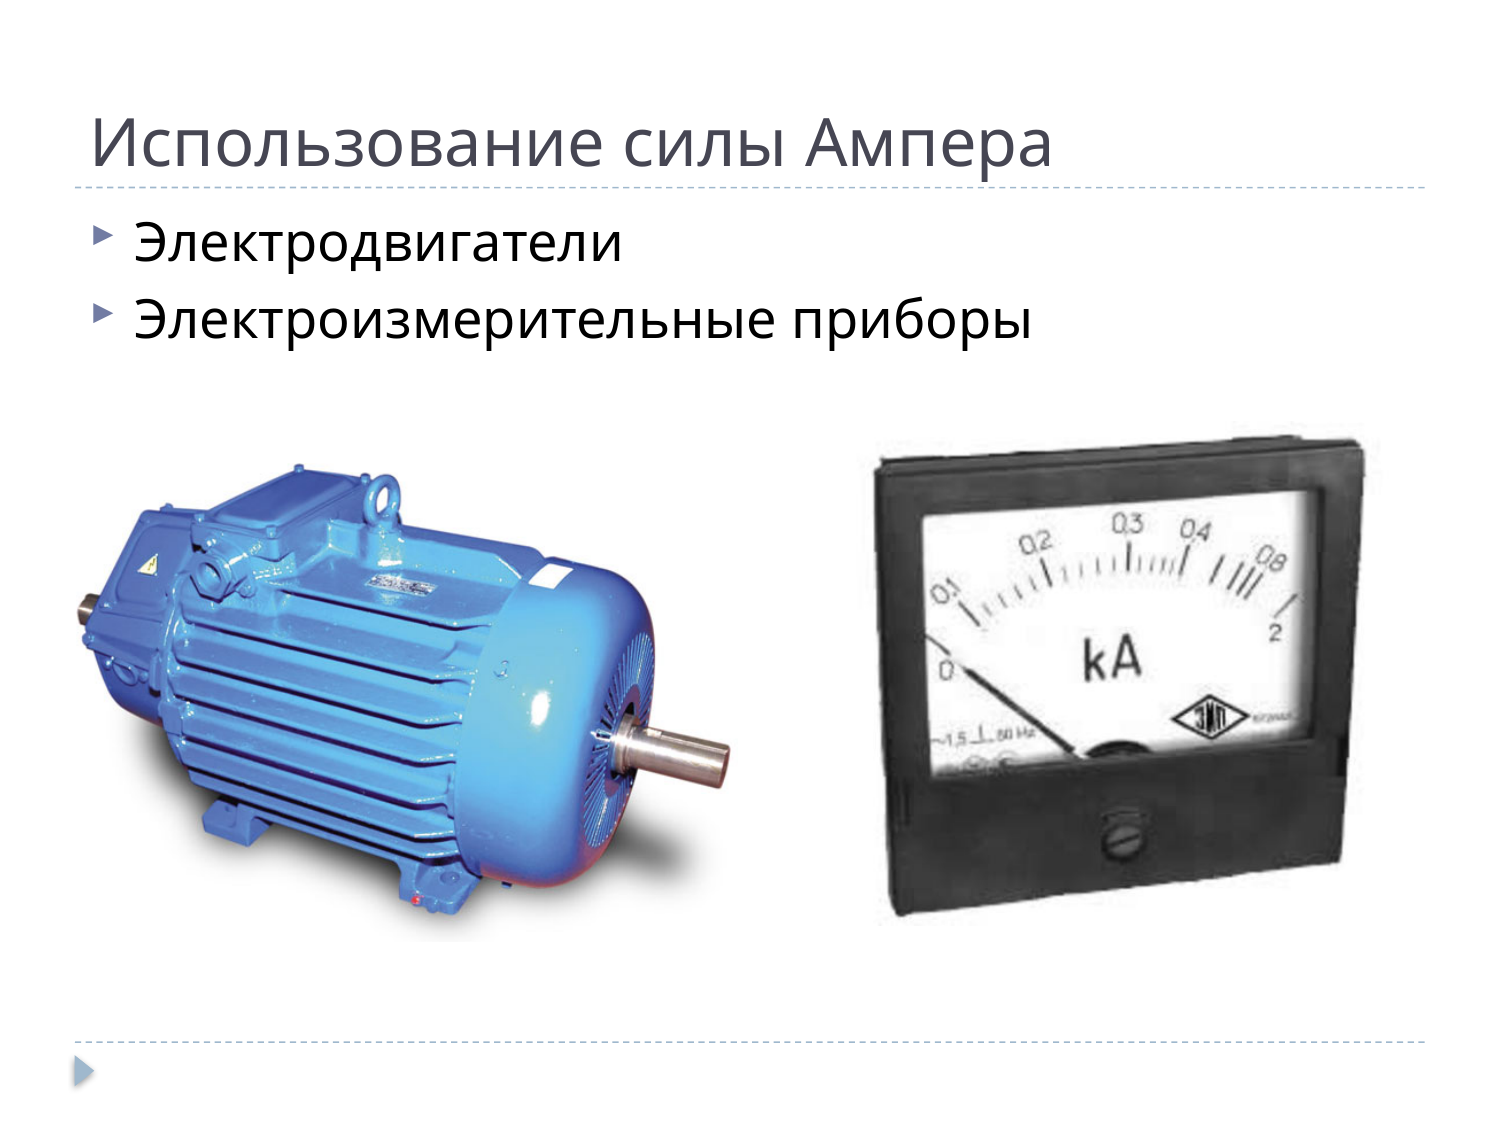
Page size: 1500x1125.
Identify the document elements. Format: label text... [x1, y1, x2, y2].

title Использование силы Ампера [75, 24, 1425, 188]
picture [783, 421, 1438, 927]
list Электродвигатели Электроизмерительные приборы [75, 200, 1425, 1010]
picture [58, 445, 747, 942]
